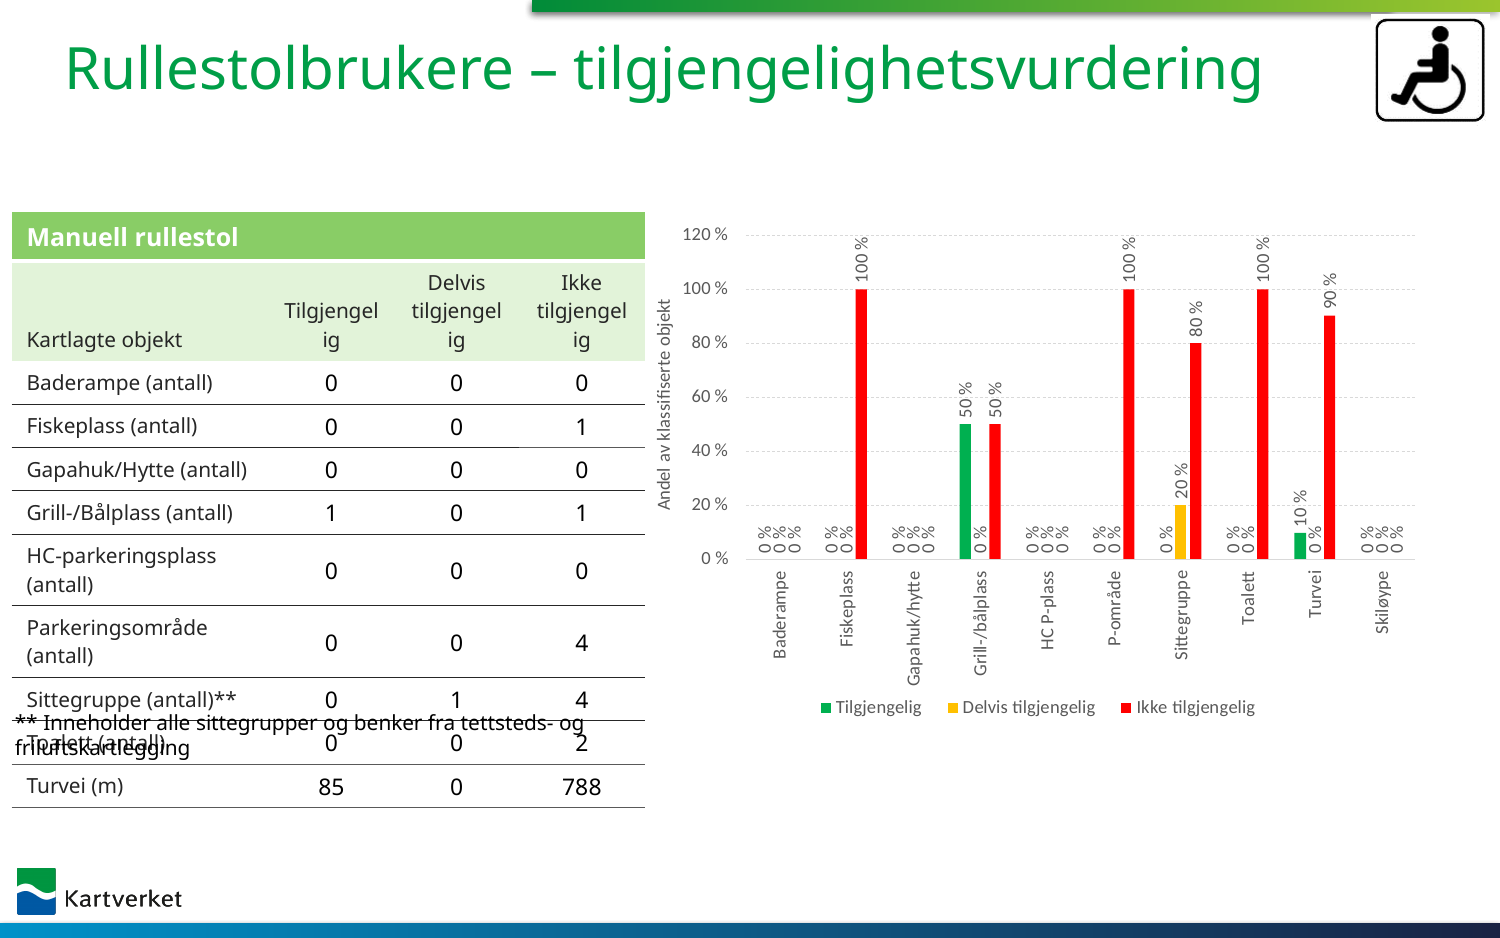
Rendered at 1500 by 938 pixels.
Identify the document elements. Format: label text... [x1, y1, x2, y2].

table_cell 0 [394, 768, 519, 807]
table_cell 0 [519, 361, 638, 404]
table_cell Delvis tilgjengelig [394, 263, 519, 361]
table_cell 0 [394, 535, 519, 605]
table_cell Fiskeplass (antall) [12, 405, 269, 447]
table_cell 0 [394, 361, 519, 404]
table_cell 0 [519, 448, 638, 490]
picture [1371, 13, 1491, 127]
text_box Rullestolbrukere – tilgjengelighetsvurdering [49, 12, 1372, 109]
table_cell 0 [269, 448, 394, 490]
table_cell 1 [269, 491, 394, 534]
table_cell 0 [269, 405, 394, 447]
table_header Manuell rullestol [12, 212, 645, 259]
table_cell Grill-/Bålplass (antall) [12, 491, 269, 534]
table_cell Tilgjengelig [269, 263, 394, 361]
table_cell 0 [269, 361, 394, 404]
table_cell 0 [269, 678, 394, 702]
table_cell Baderampe (antall) [12, 361, 269, 404]
table_cell Ikke tilgjengelig [519, 263, 638, 361]
table_cell Kartlagte objekt [12, 263, 269, 361]
table_cell 0 [394, 491, 519, 534]
table_cell 0 [519, 535, 638, 605]
table_cell 0 [394, 405, 519, 447]
table_cell 1 [394, 678, 519, 702]
table_cell Gapahuk/Hytte (antall) [12, 448, 269, 490]
table_cell 4 [519, 606, 638, 677]
table_cell 1 [519, 491, 638, 534]
table_cell Turvei (m) [12, 768, 269, 807]
picture [643, 218, 1426, 728]
table_cell 0 [394, 606, 519, 677]
table_cell 0 [394, 448, 519, 490]
table_cell HC-parkeringsplass (antall) [12, 535, 269, 605]
table_cell Parkeringsområde (antall) [12, 606, 269, 677]
table_cell 4 [519, 678, 638, 702]
text_box ** Inneholder alle sittegrupper og benker fra tettsteds- og friluftskartlegging [0, 702, 745, 768]
table_cell 85 [269, 768, 394, 807]
table_cell 1 [519, 405, 638, 447]
table_cell 788 [519, 768, 645, 807]
table_cell Sittegruppe (antall)** [12, 678, 269, 702]
table_cell 0 [269, 606, 394, 677]
table_cell 0 [269, 535, 394, 605]
